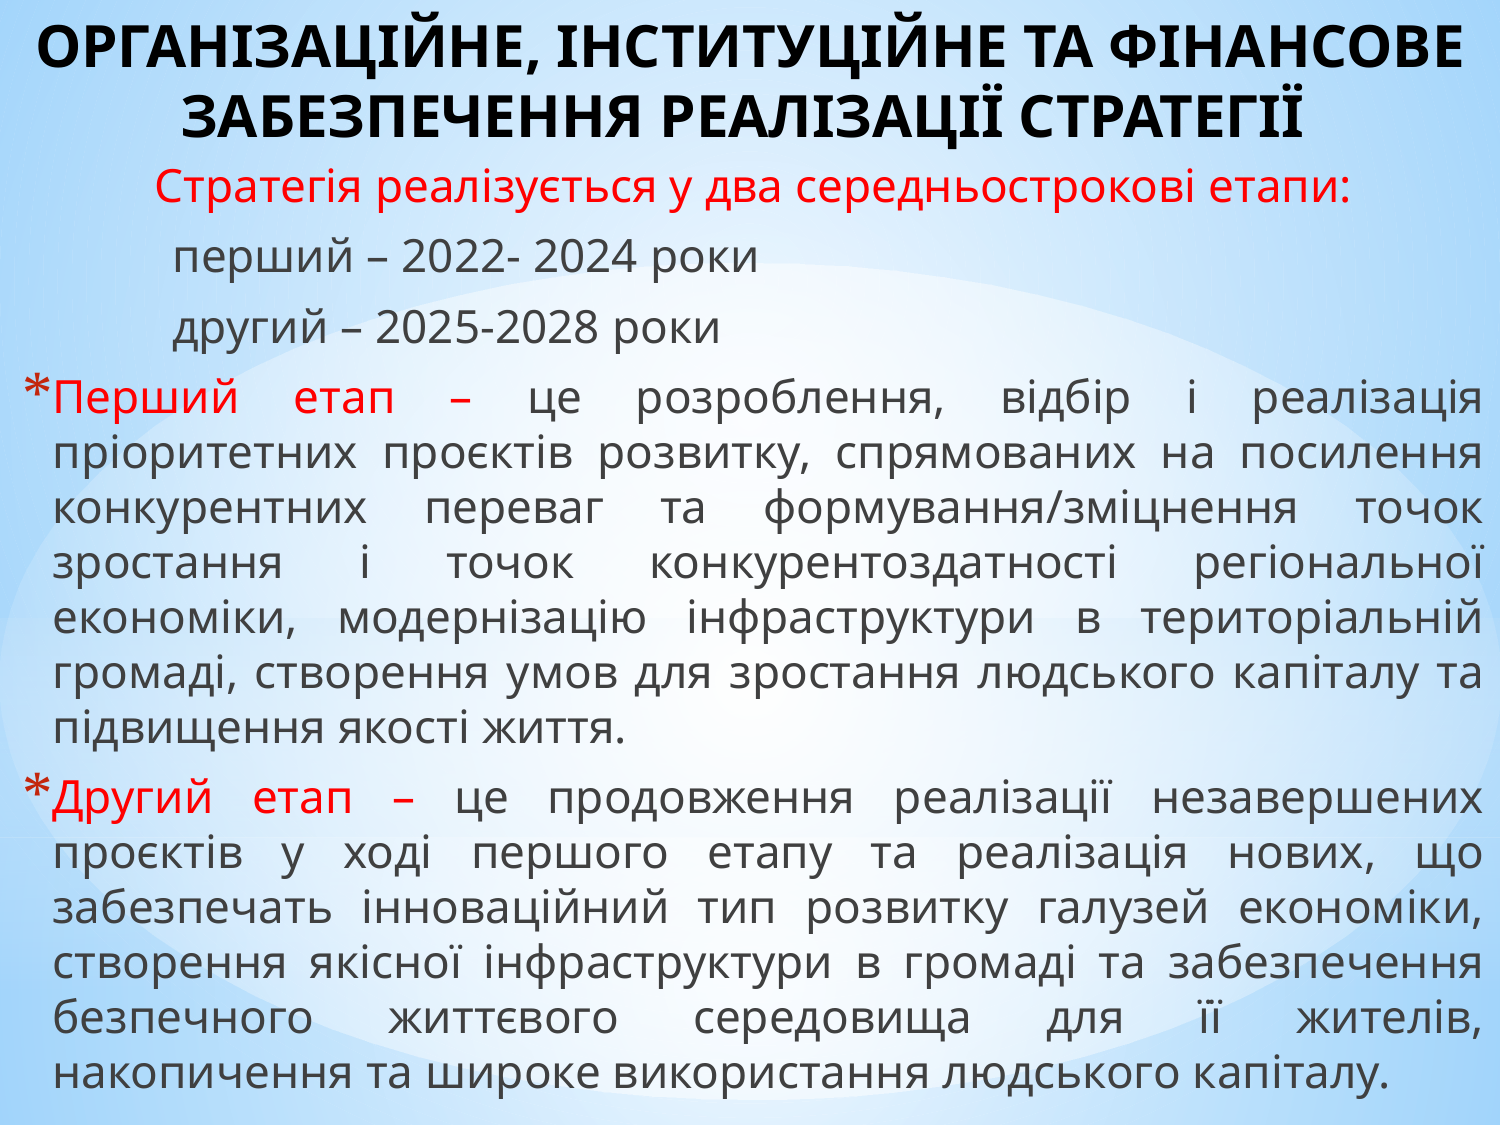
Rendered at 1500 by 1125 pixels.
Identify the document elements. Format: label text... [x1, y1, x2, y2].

list Стратегія реалізується у два середньострокові етапи: перший – 2022- 2024 роки другий – 2025-2028 роки Перший етап – це розроблення, відбір і реалізація пріоритетних проєктів розвитку, спрямованих на посилення конкурентних переваг та формування/зміцнення точок зростання і точок конкурентоздатності регіональної економіки, модернізацію інфраструктури в територіальній громаді, створення умов для зростання людського капіталу та підвищення якості життя. Другий етап – це продовження реалізації незавершених проєктів у ході першого етапу та реалізація нових, що забезпечать інноваційний тип розвитку галузей економіки, створення якісної інфраструктури в громаді та забезпечення безпечного життєвого середовища для її жителів, накопичення та широке використання людського капіталу. [0, 149, 1500, 1125]
title ОРГАНІЗАЦІЙНЕ, ІНСТИТУЦІЙНЕ ТА ФІНАНСОВЕ ЗАБЕЗПЕЧЕННЯ РЕАЛІЗАЦІЇ СТРАТЕГІЇ [0, 1, 1500, 149]
